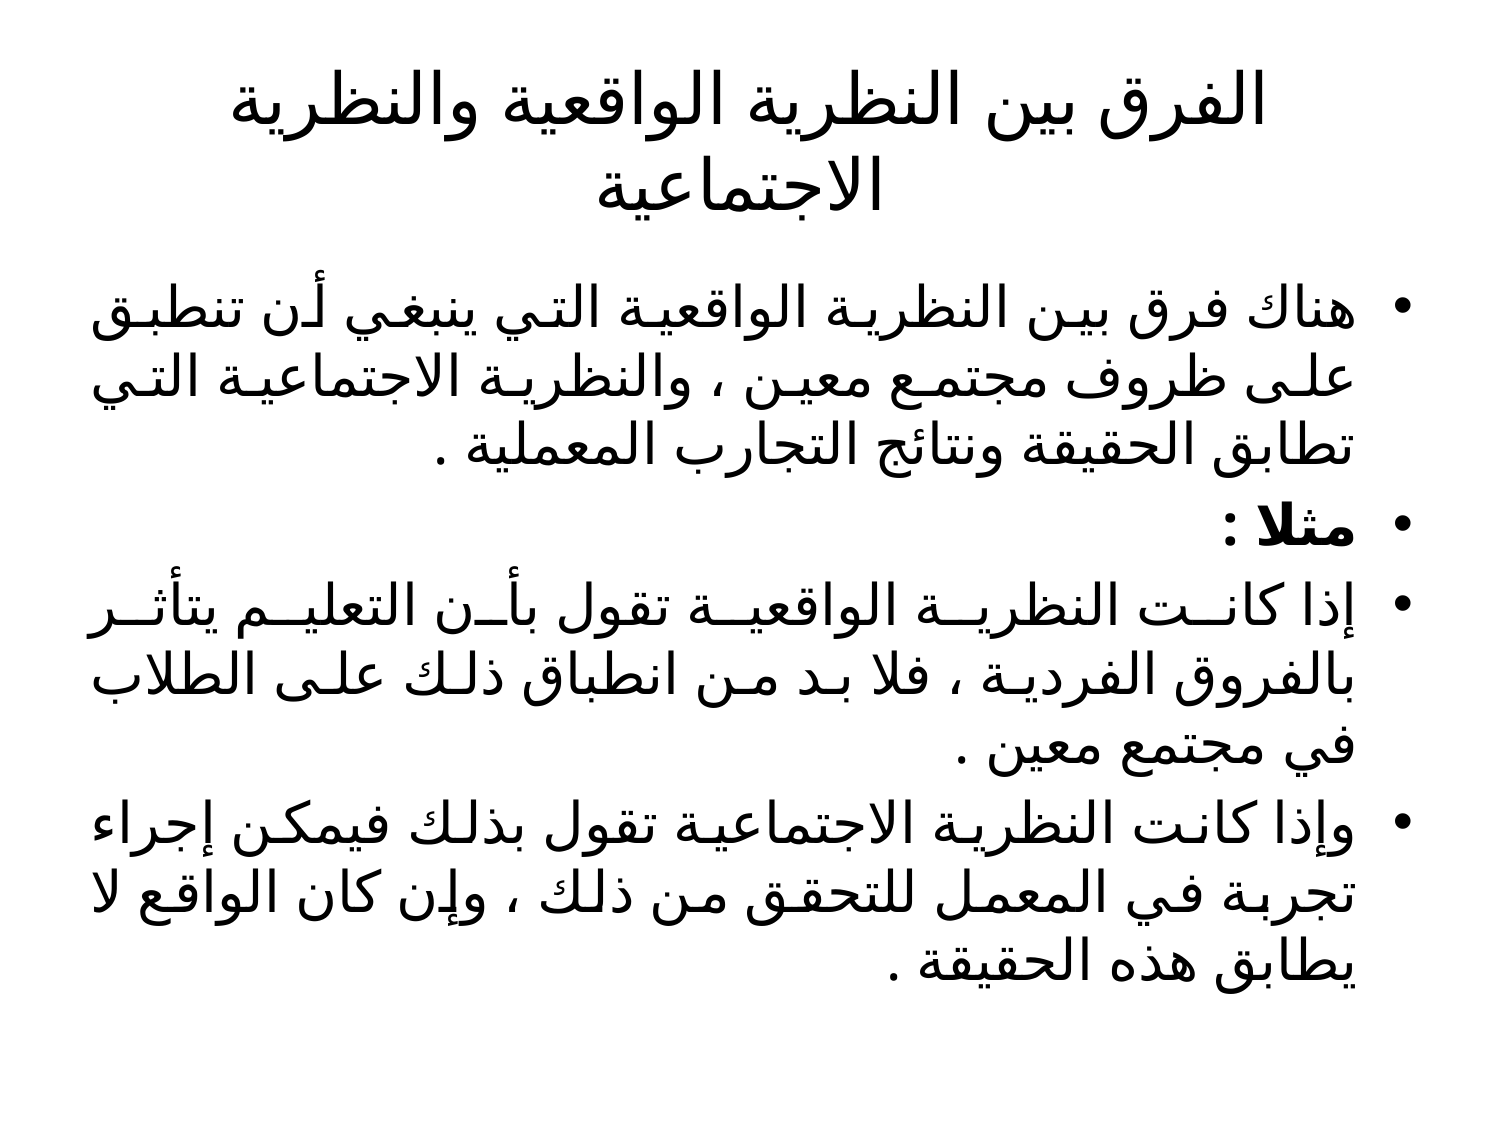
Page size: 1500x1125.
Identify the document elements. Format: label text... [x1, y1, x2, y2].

title الفرق بين النظرية الواقعية والنظرية الاجتماعية [75, 45, 1425, 233]
list هناك فرق بين النظرية الواقعية التي ينبغي أن تنطبق على ظروف مجتمع معين ، والنظرية الاجتماعية التي تطابق الحقيقة ونتائج التجارب المعملية . مثلا : إذا كانت النظرية الواقعية تقول بأن التعليم يتأثر بالفروق الفردية ، فلا بد من انطباق ذلك على الطلاب في مجتمع معين . وإذا كانت النظرية الاجتماعية تقول بذلك فيمكن إجراء تجربة في المعمل للتحقق من ذلك ، وإن كان الواقع لا يطابق هذه الحقيقة . [75, 262, 1425, 1005]
